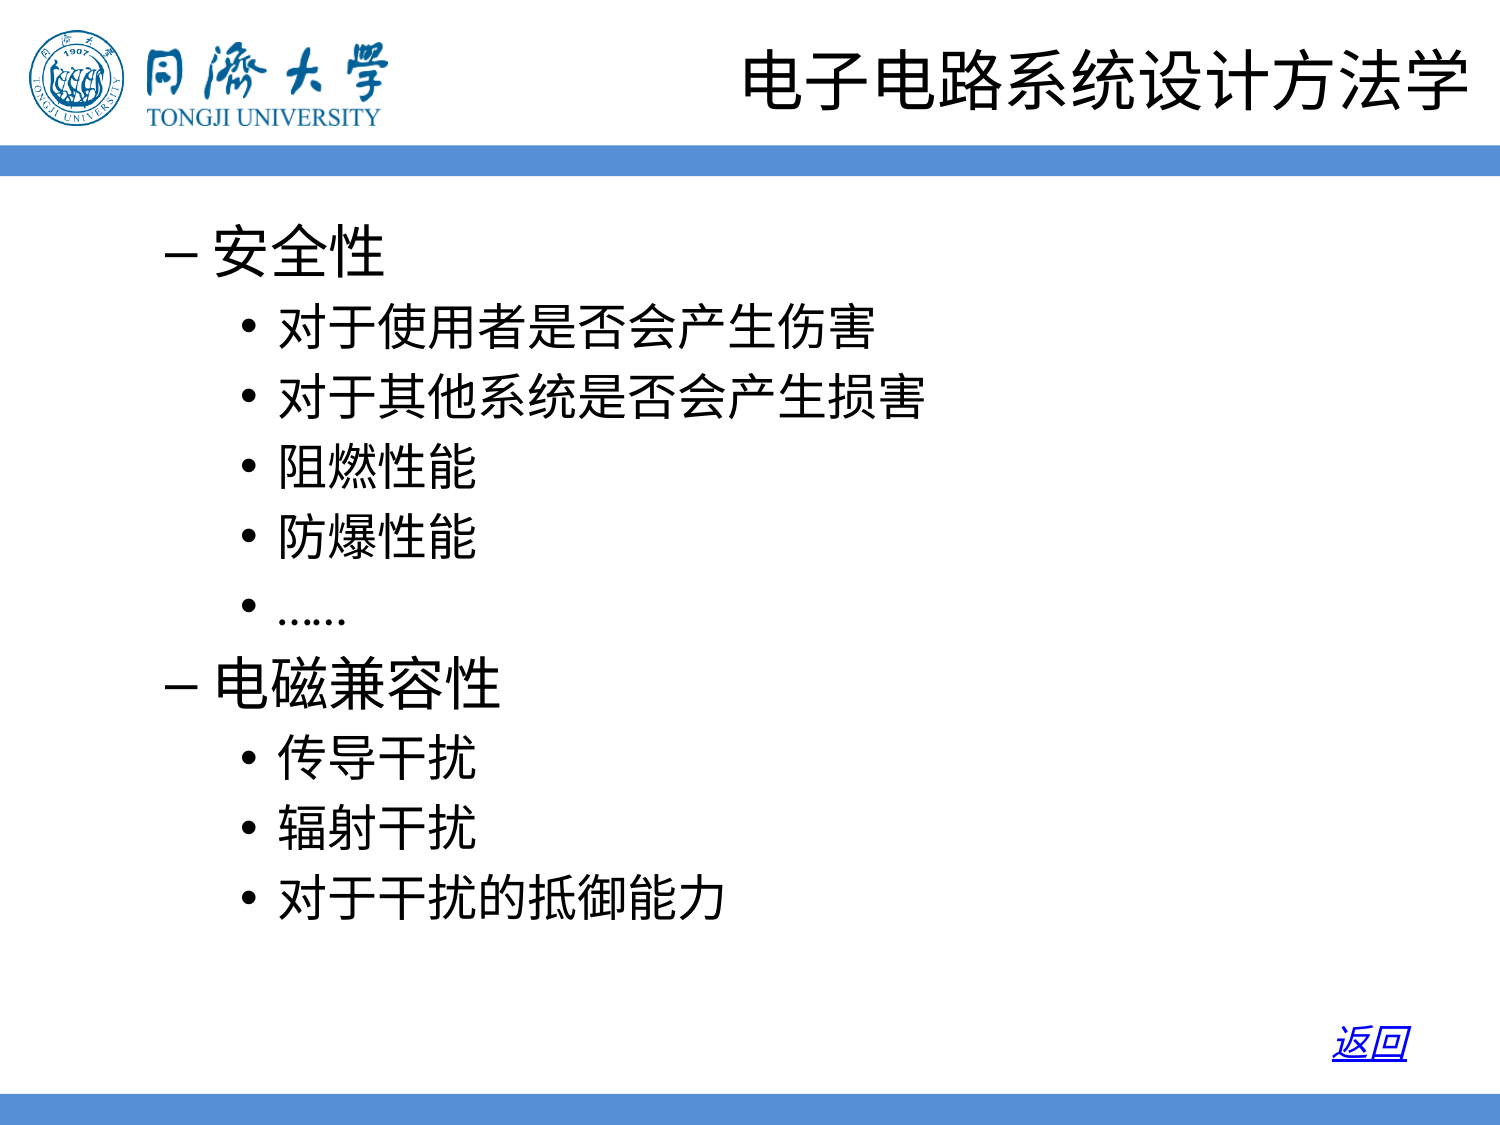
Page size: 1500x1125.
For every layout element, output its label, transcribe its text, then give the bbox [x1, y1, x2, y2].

text_box 返回 [1316, 1011, 1424, 1081]
picture [147, 42, 388, 126]
picture [29, 30, 124, 126]
list 安全性 对于使用者是否会产生伤害 对于其他系统是否会产生损害 阻燃性能 防爆性能 …… 电磁兼容性 传导干扰 辐射干扰 对于干扰的抵御能力 [75, 208, 1425, 951]
title 电子电路系统设计方法学 [714, 12, 1494, 146]
